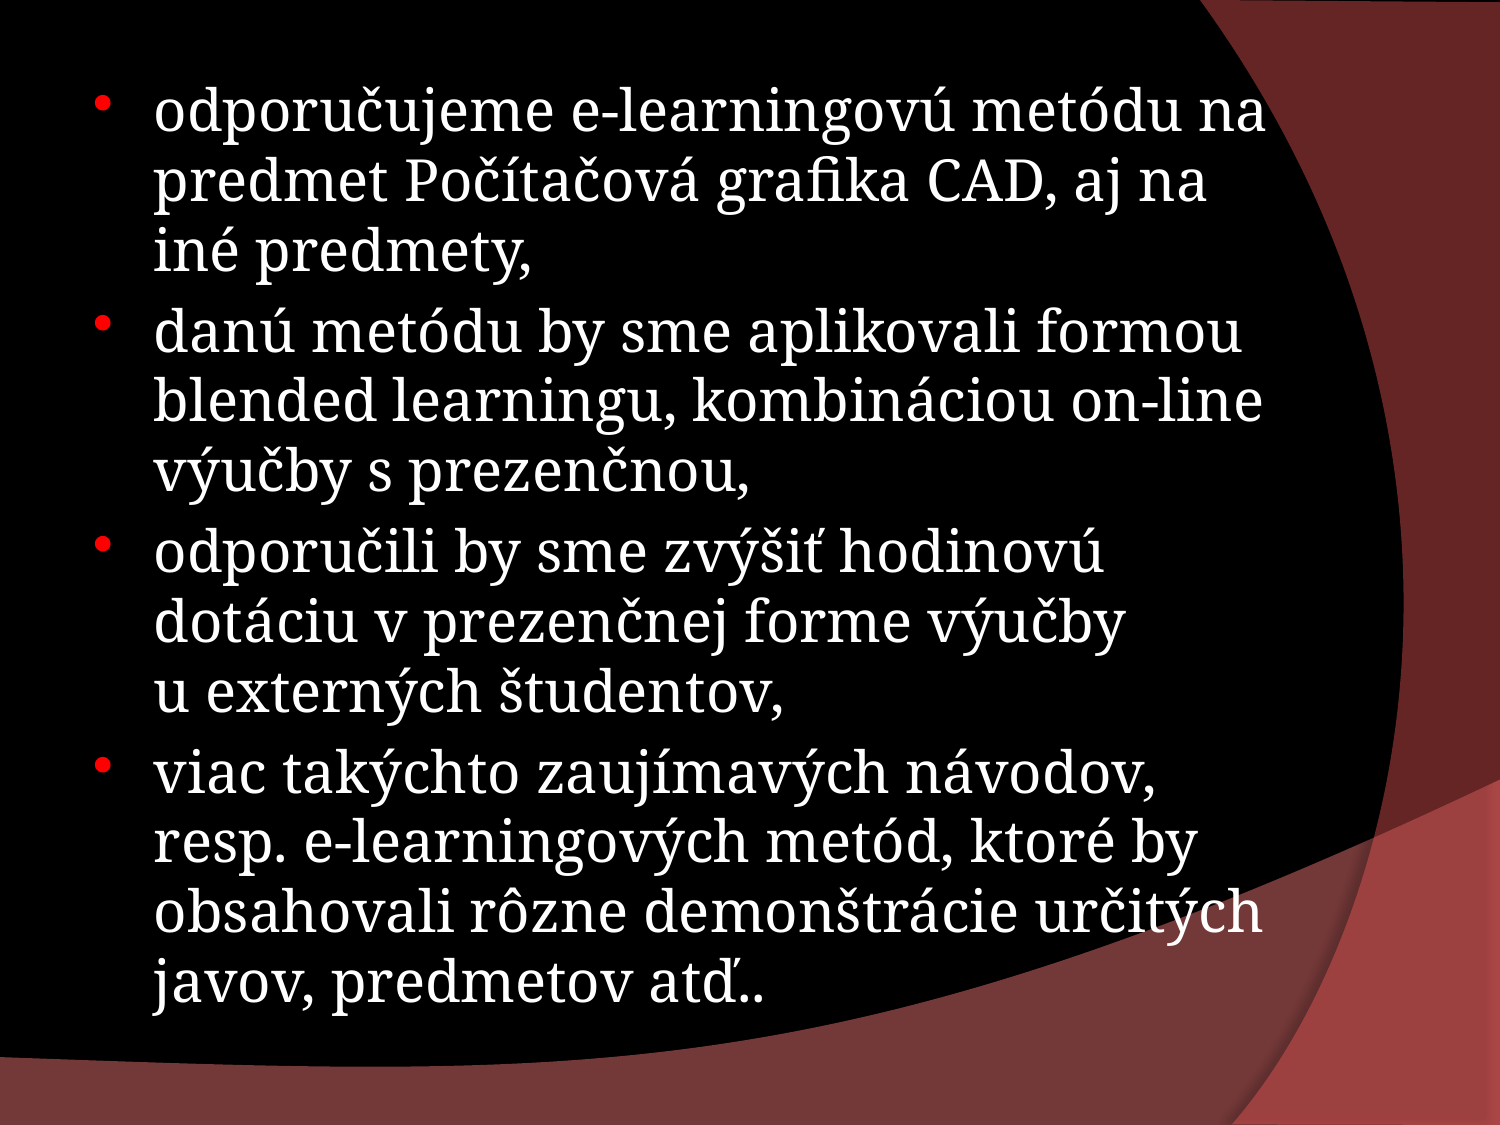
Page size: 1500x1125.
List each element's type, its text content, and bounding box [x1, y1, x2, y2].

list odporučujeme e-learningovú metódu na predmet Počítačová grafika CAD, aj na iné predmety, danú metódu by sme aplikovali formou blended learningu, kombináciou on-line výučby s prezenčnou, odporučili by sme zvýšiť hodinovú dotáciu v prezenčnej forme výučby u externých študentov, viac takýchto zaujímavých návodov, resp. e-learningových metód, ktoré by obsahovali rôzne demonštrácie určitých javov, predmetov atď.. [75, 66, 1300, 1035]
